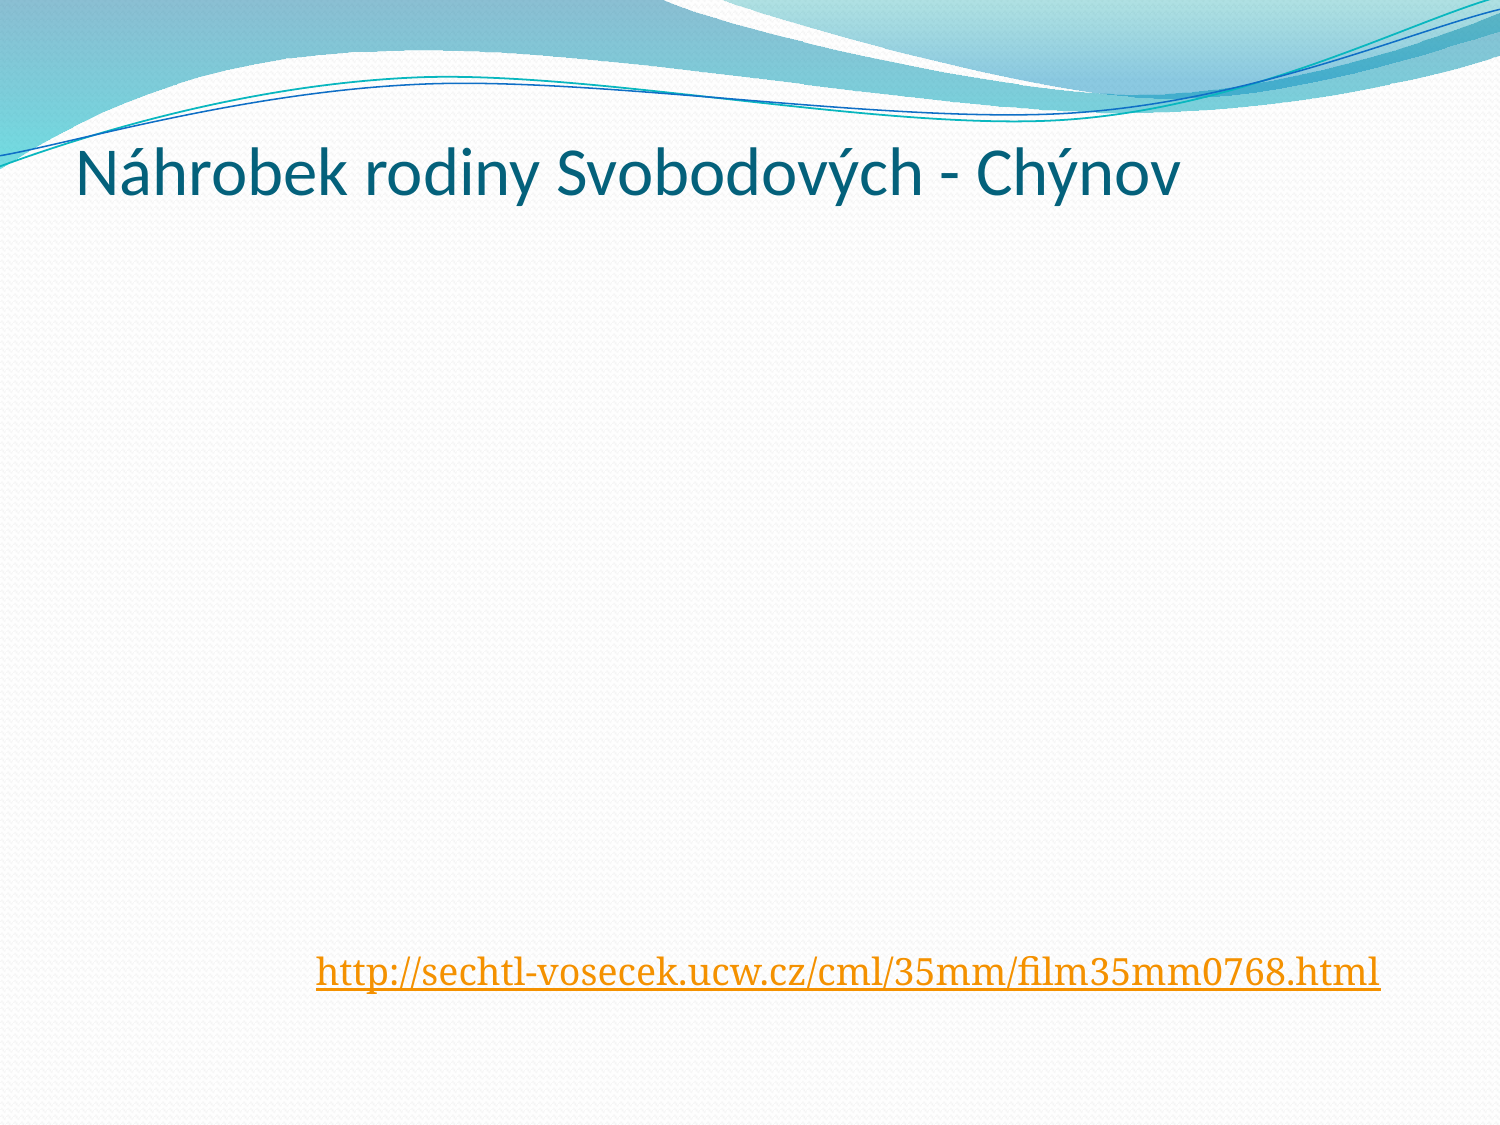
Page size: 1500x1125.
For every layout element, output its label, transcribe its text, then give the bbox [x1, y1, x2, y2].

title Náhrobek rodiny Svobodových - Chýnov [75, 115, 1425, 303]
text_box http://sechtl-vosecek.ucw.cz/cml/35mm/film35mm0768.html [301, 940, 1444, 1052]
